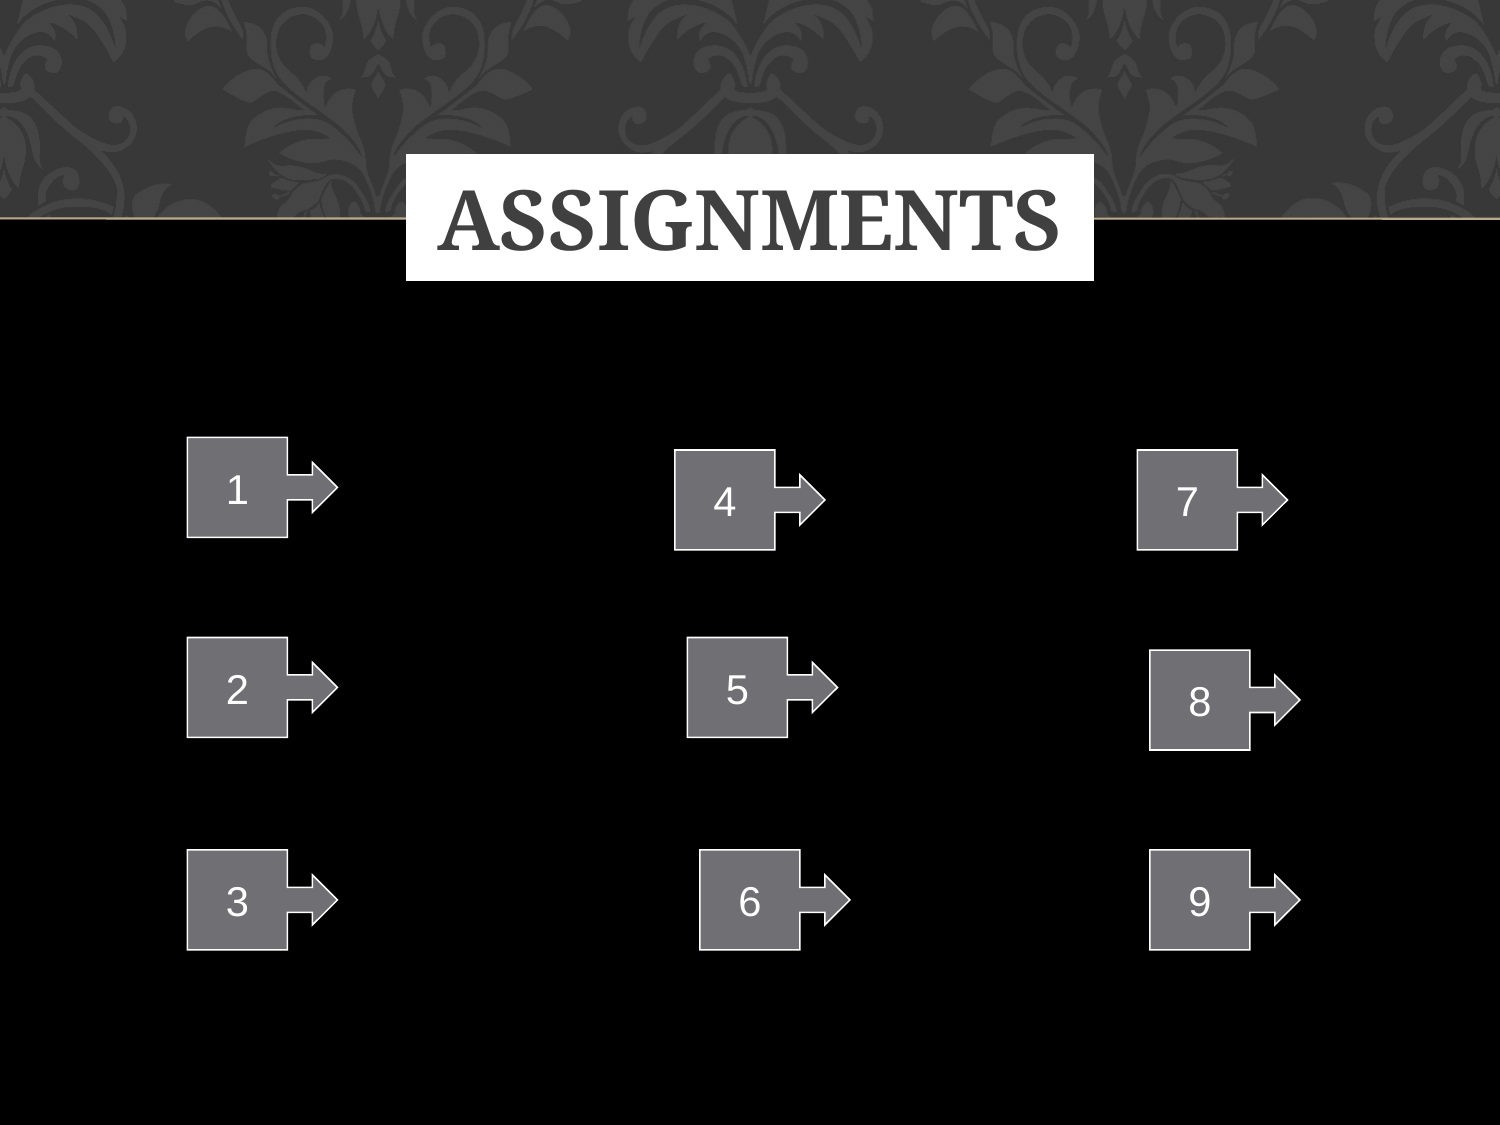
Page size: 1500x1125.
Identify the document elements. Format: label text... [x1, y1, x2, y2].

text_box 3 [187, 849, 338, 950]
text_box 1 [187, 437, 338, 538]
text_box 9 [1149, 849, 1300, 950]
text_box 8 [1149, 650, 1300, 751]
text_box 4 [674, 450, 825, 550]
text_box 7 [1137, 450, 1288, 550]
text_box 2 [187, 637, 338, 738]
text_box 5 [687, 637, 838, 738]
title ASSIGNMENTS [406, 154, 1094, 281]
text_box 6 [699, 849, 850, 950]
